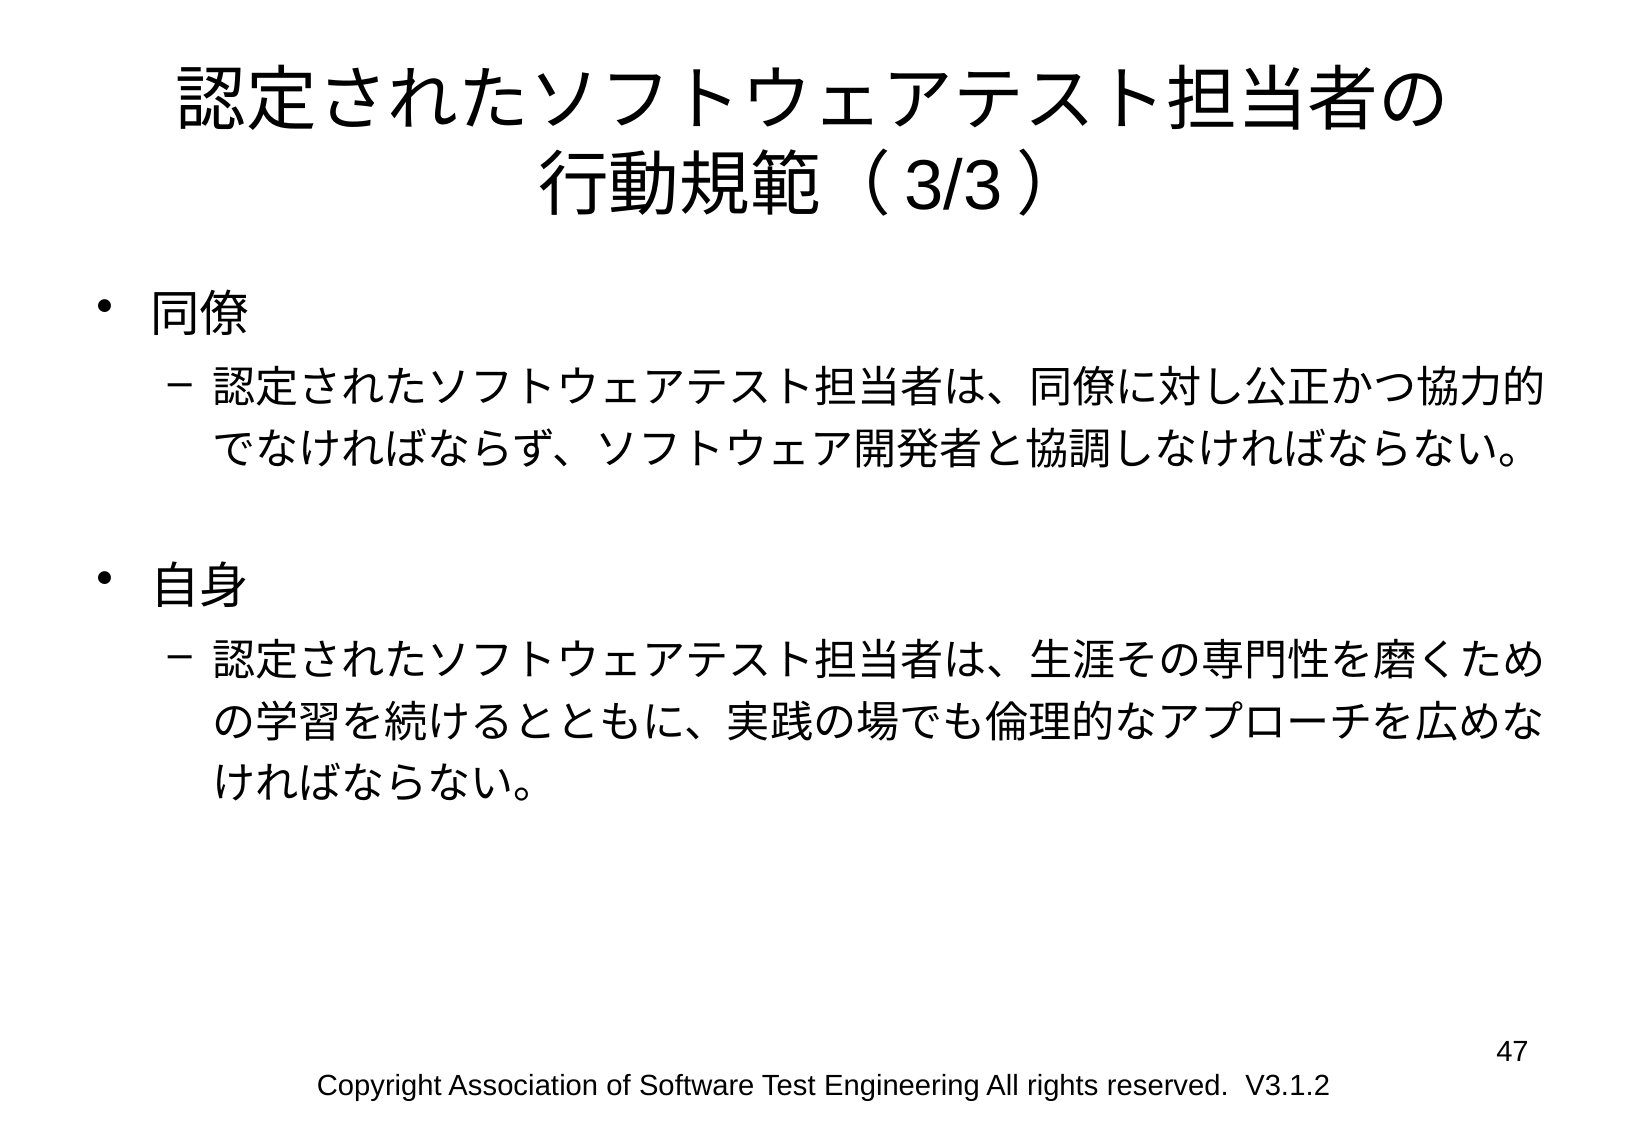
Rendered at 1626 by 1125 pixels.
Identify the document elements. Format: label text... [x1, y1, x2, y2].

footer Copyright Association of Software Test Engineering All rights reserved. V3.1.2 [233, 1058, 1416, 1103]
slide_number 47 [1164, 1024, 1544, 1103]
list 同僚 認定されたソフトウェアテスト担当者は、同僚に対し公正かつ協力的でなければならず、ソフトウェア開発者と協調しなければならない。 自身 認定されたソフトウェアテスト担当者は、生涯その専門性を磨くための学習を続けるとともに、実践の場でも倫理的なアプローチを広めなければならない。 [80, 262, 1593, 823]
title 認定されたソフトウェアテスト担当者の 行動規範（3/3） [80, 44, 1544, 233]
